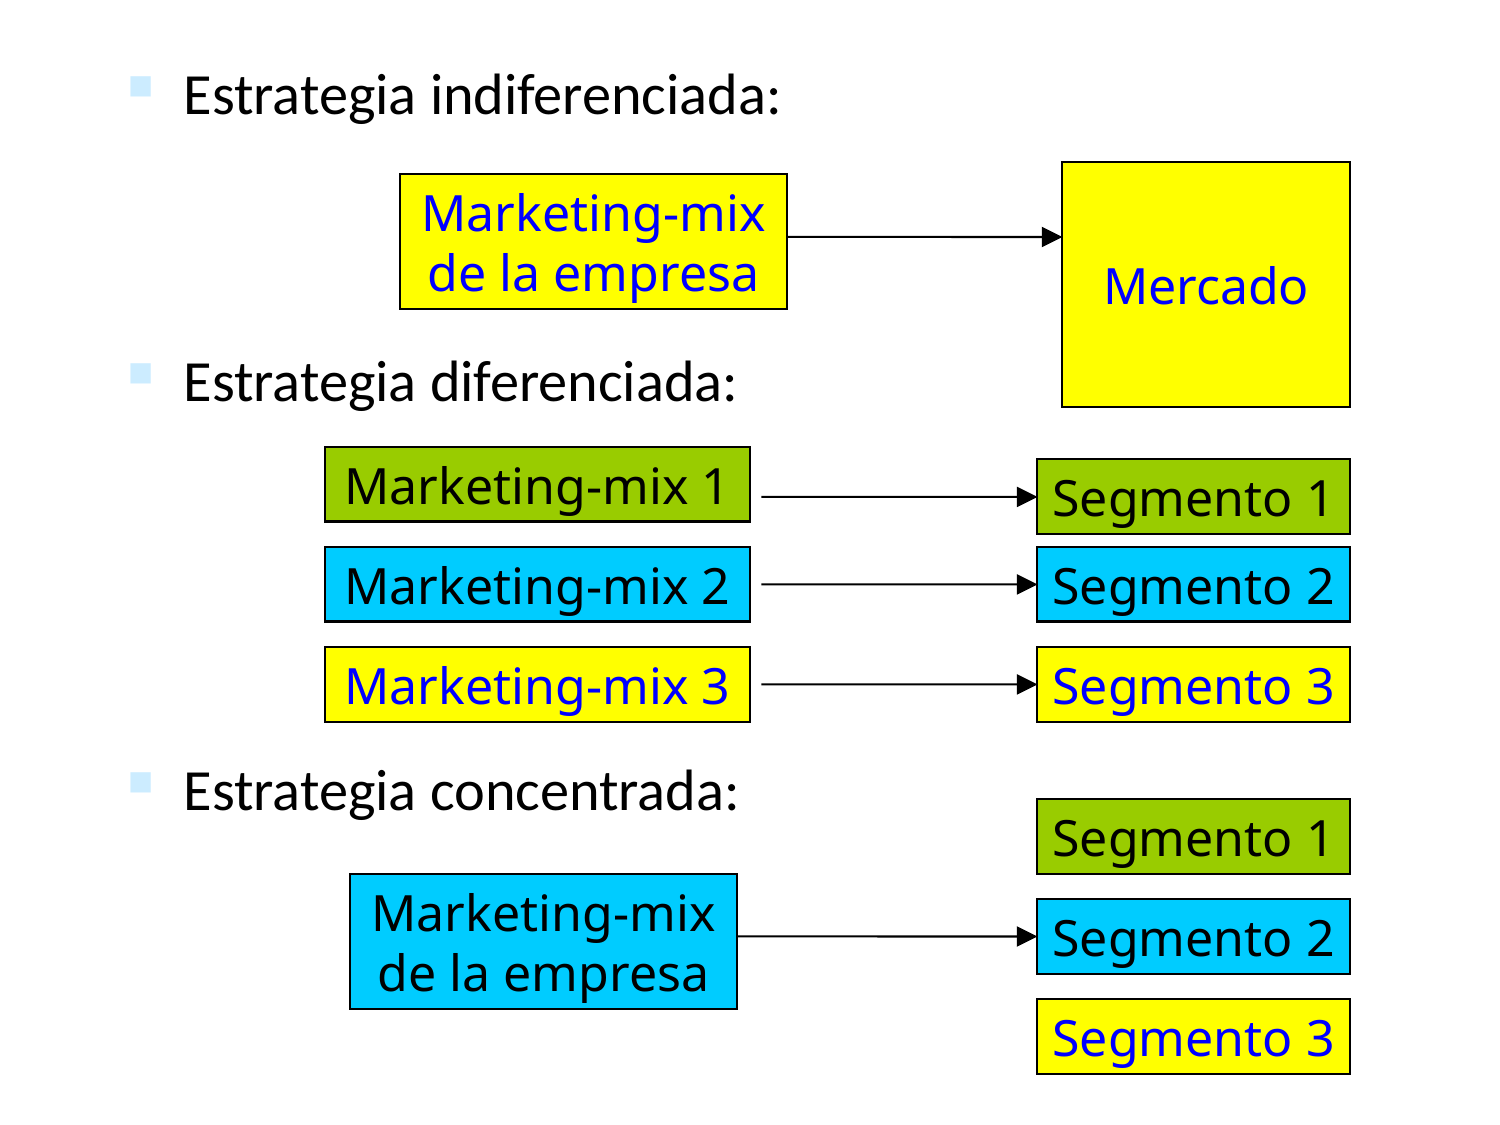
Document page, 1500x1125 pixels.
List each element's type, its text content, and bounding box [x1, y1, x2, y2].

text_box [324, 446, 1351, 725]
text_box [399, 161, 1351, 312]
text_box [349, 798, 1351, 1077]
text_box Estrategia indiferenciada: Estrategia diferenciada: Estrategia concentrada: [112, 48, 1388, 1074]
